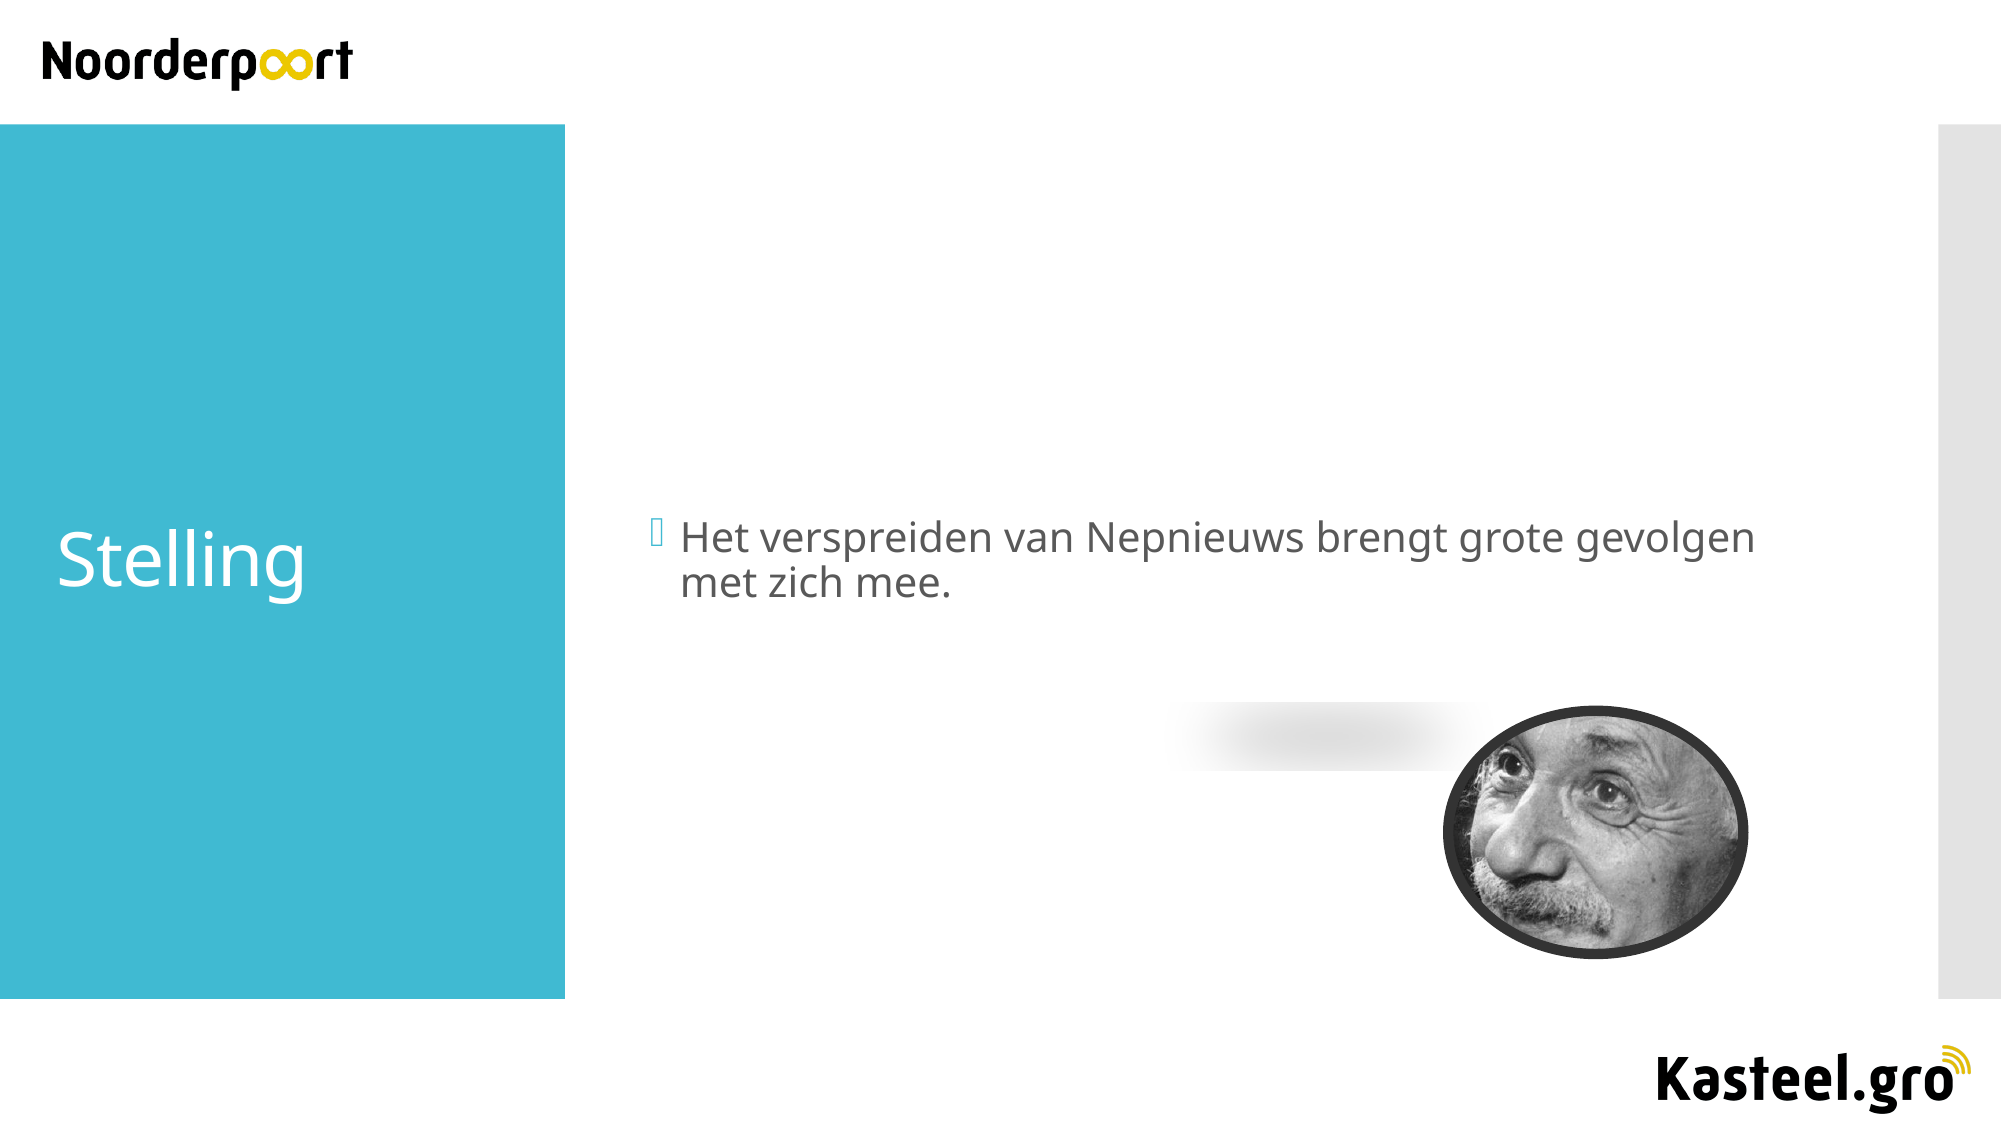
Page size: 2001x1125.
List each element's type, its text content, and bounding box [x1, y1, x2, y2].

picture [41, 35, 354, 92]
picture [1447, 710, 1744, 955]
list Het verspreiden van Nepnieuws brengt grote gevolgen met zich mee. [634, 141, 1835, 982]
picture [1657, 1045, 1971, 1114]
title Stelling [41, 184, 525, 940]
